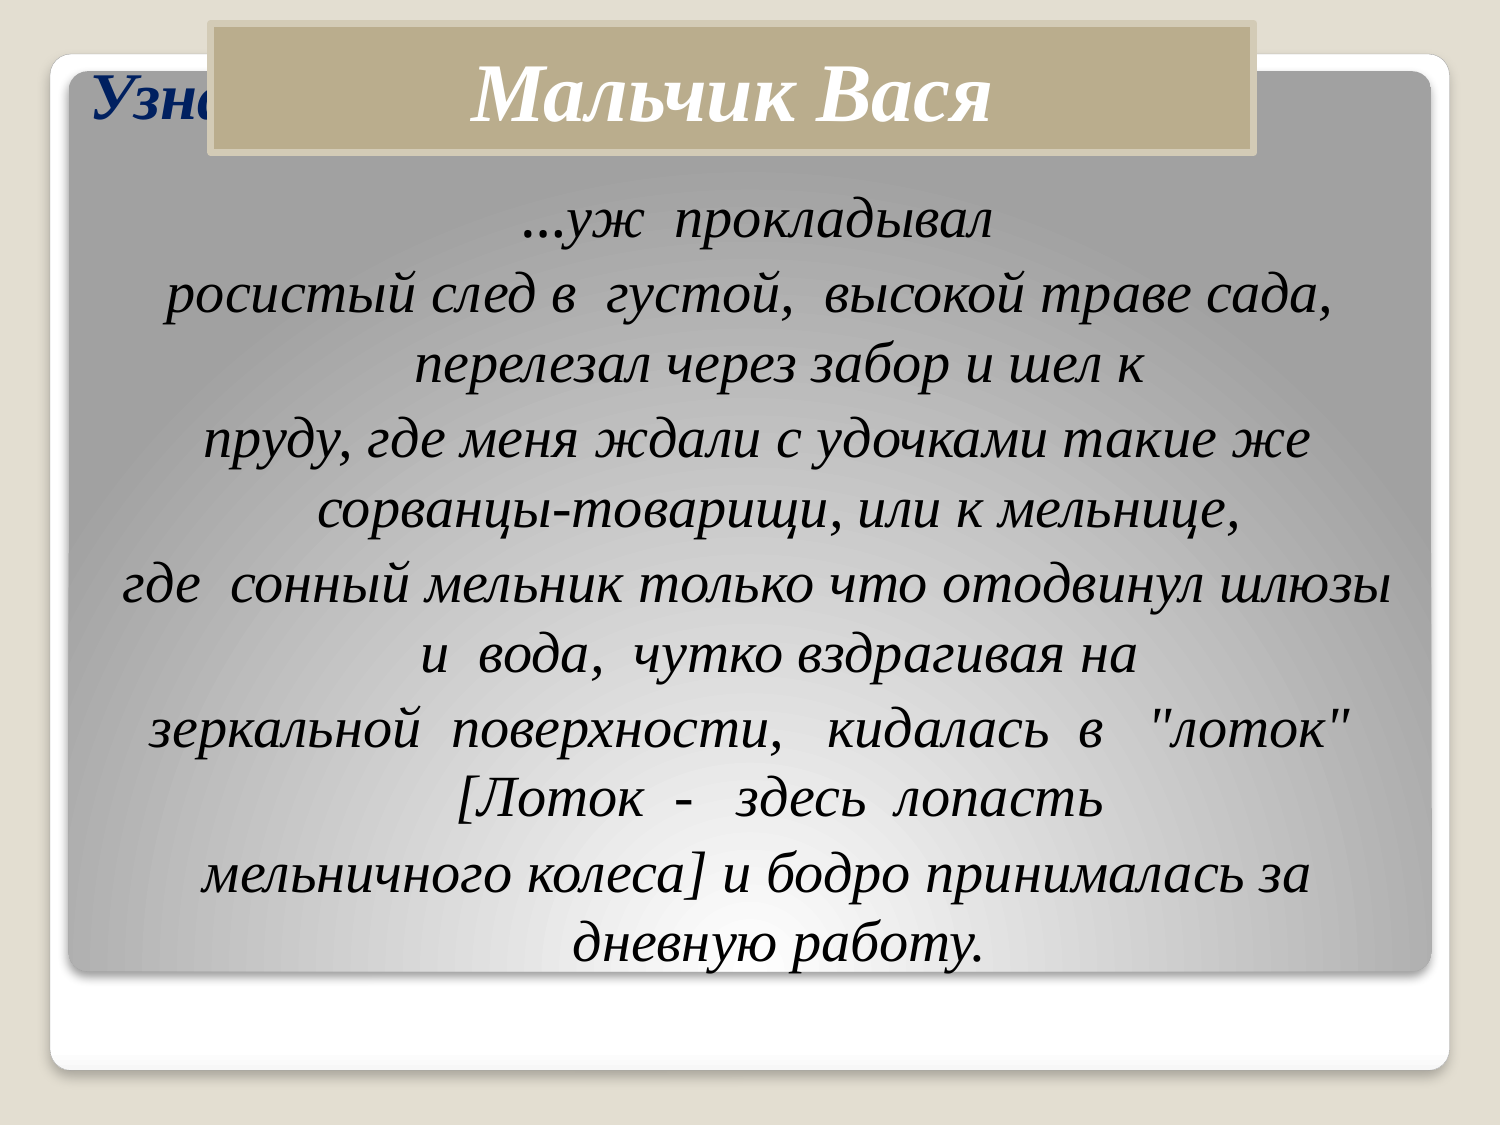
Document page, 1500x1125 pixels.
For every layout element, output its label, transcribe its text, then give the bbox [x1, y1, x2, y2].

list …уж прокладывал росистый след в густой, высокой траве сада, перелезал через забор и шел к пруду, где меня ждали с удочками такие же сорванцы-товарищи, или к мельнице, где сонный мельник только что отодвинул шлюзы и вода, чутко вздрагивая на зеркальной поверхности, кидалась в "лоток" [Лоток - здесь лопасть мельничного колеса] и бодро принималась за дневную работу. [75, 164, 1425, 1005]
title Узнай героя [1257, 45, 1425, 141]
text_box Мальчик Вася [207, 20, 1257, 156]
title Узнай героя [75, 45, 207, 141]
